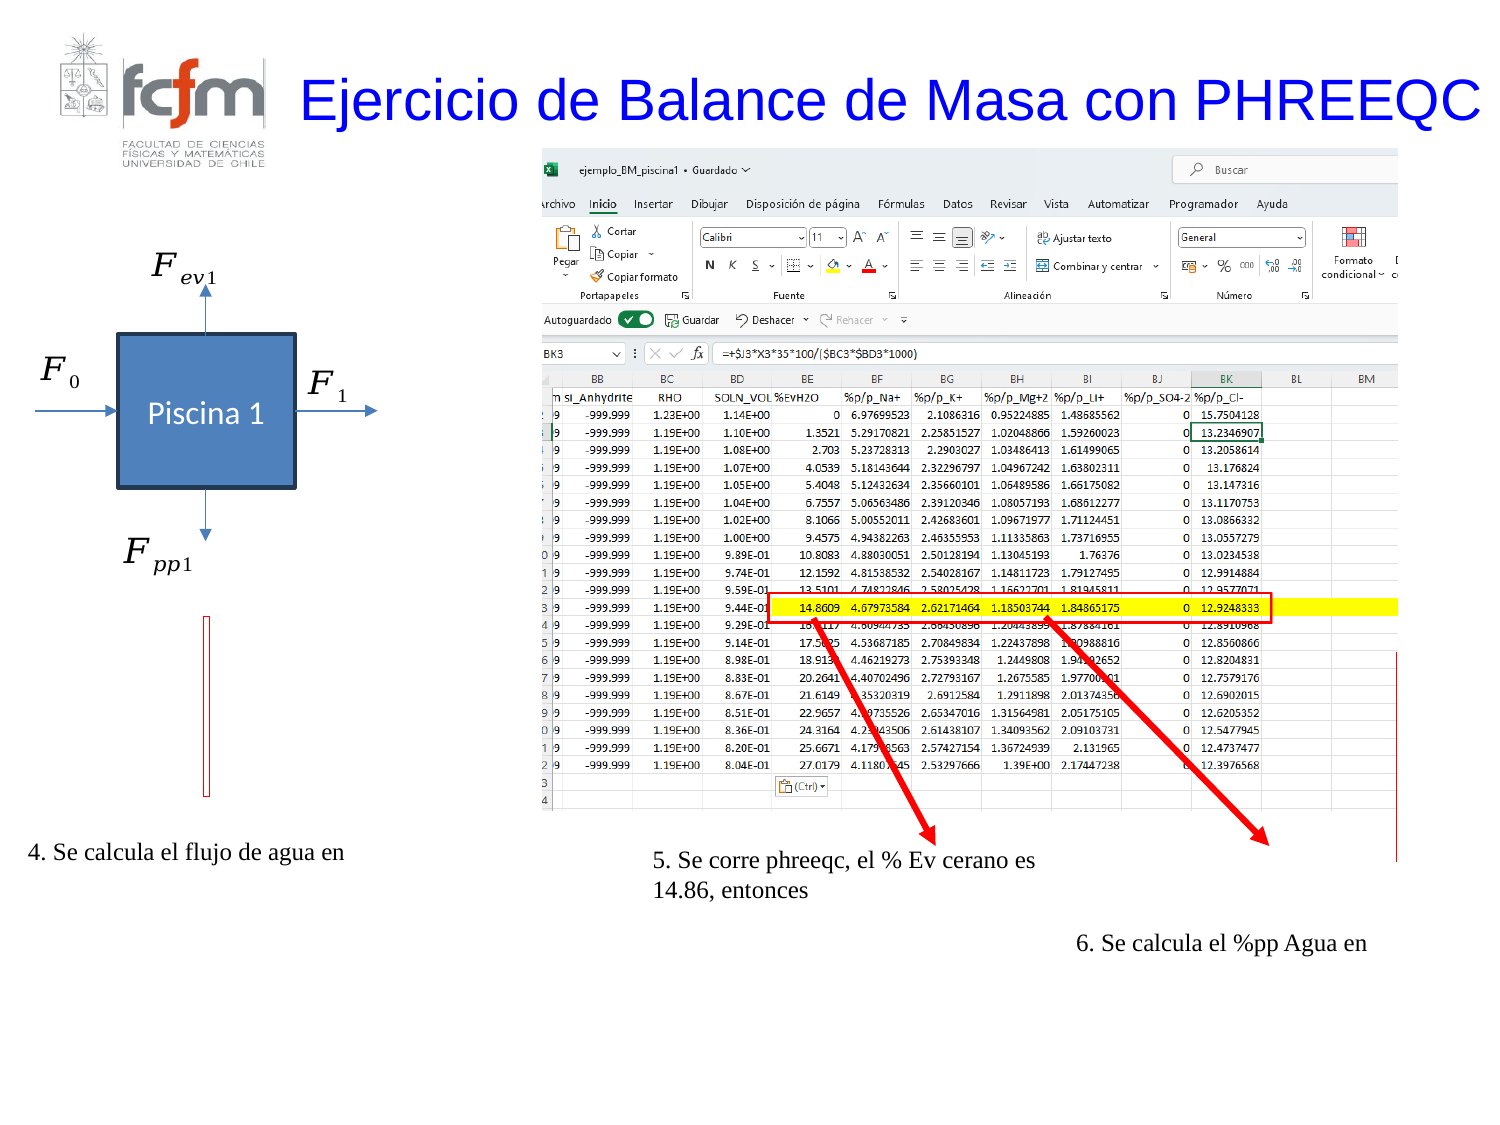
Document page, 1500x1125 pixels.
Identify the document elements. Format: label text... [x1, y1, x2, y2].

text_box Ejercicio de Balance de Masa con PHREEQC [407, 2, 1376, 192]
picture [541, 148, 1398, 811]
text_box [813, 617, 936, 847]
text_box Piscina 1 [116, 332, 297, 490]
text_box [1045, 616, 1270, 847]
